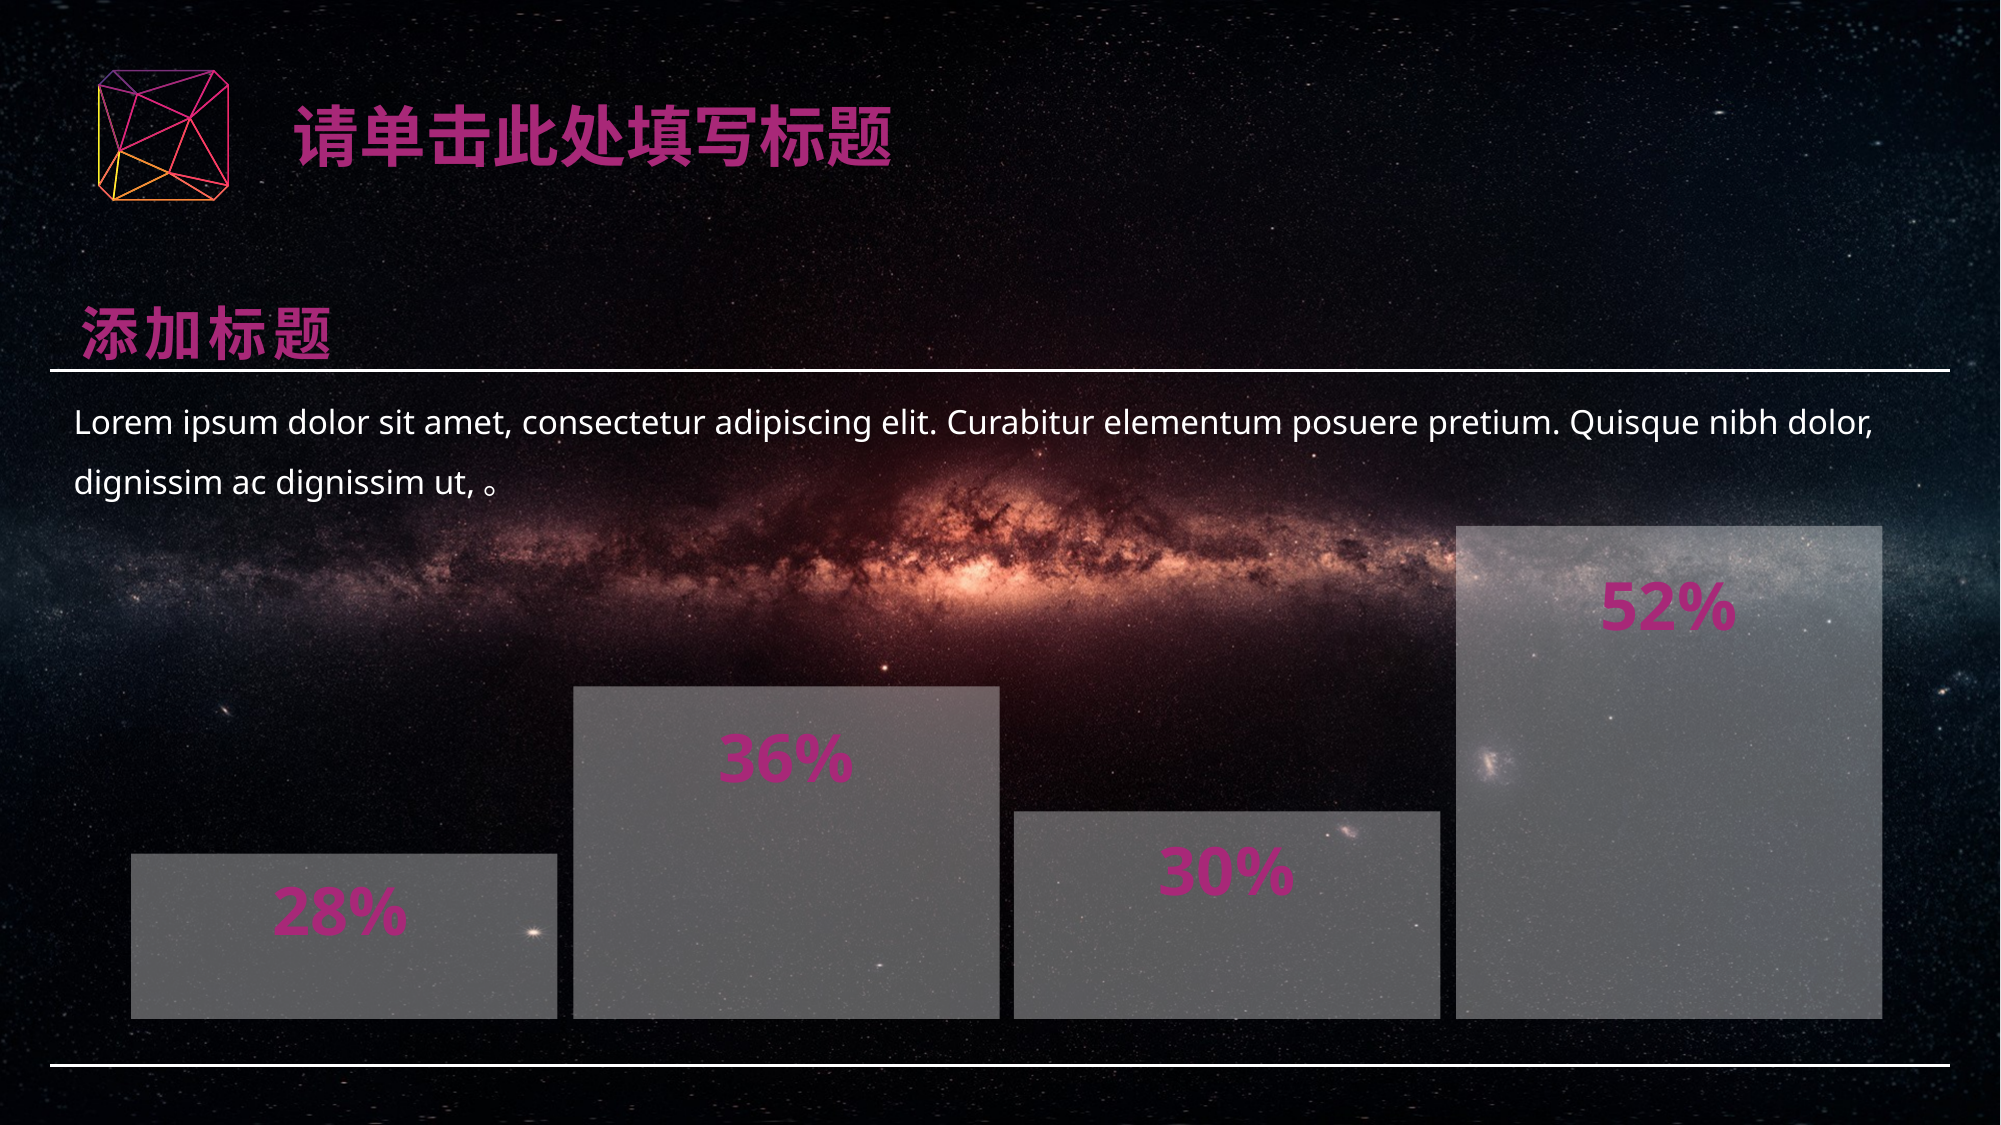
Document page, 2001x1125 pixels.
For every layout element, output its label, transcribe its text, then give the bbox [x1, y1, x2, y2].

text_box 添加标题 [65, 289, 347, 370]
text_box 52% [1580, 557, 1758, 650]
text_box [573, 686, 1000, 1019]
text_box [131, 853, 558, 1019]
text_box [1013, 811, 1441, 1019]
picture [0, 0, 2001, 1125]
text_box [98, 70, 229, 200]
text_box 30% [1138, 823, 1316, 915]
text_box 36% [698, 710, 876, 802]
text_box 请单击此处填写标题 [280, 88, 1347, 181]
text_box 28% [252, 863, 430, 955]
text_box Lorem ipsum dolor sit amet, consectetur adipiscing elit. Curabitur elementum posuere pretium. Quisque nibh dolor, dignissim ac dignissim ut,。 [58, 374, 1950, 509]
text_box [1456, 525, 1883, 1019]
text_box 添加标题 [65, 371, 347, 375]
